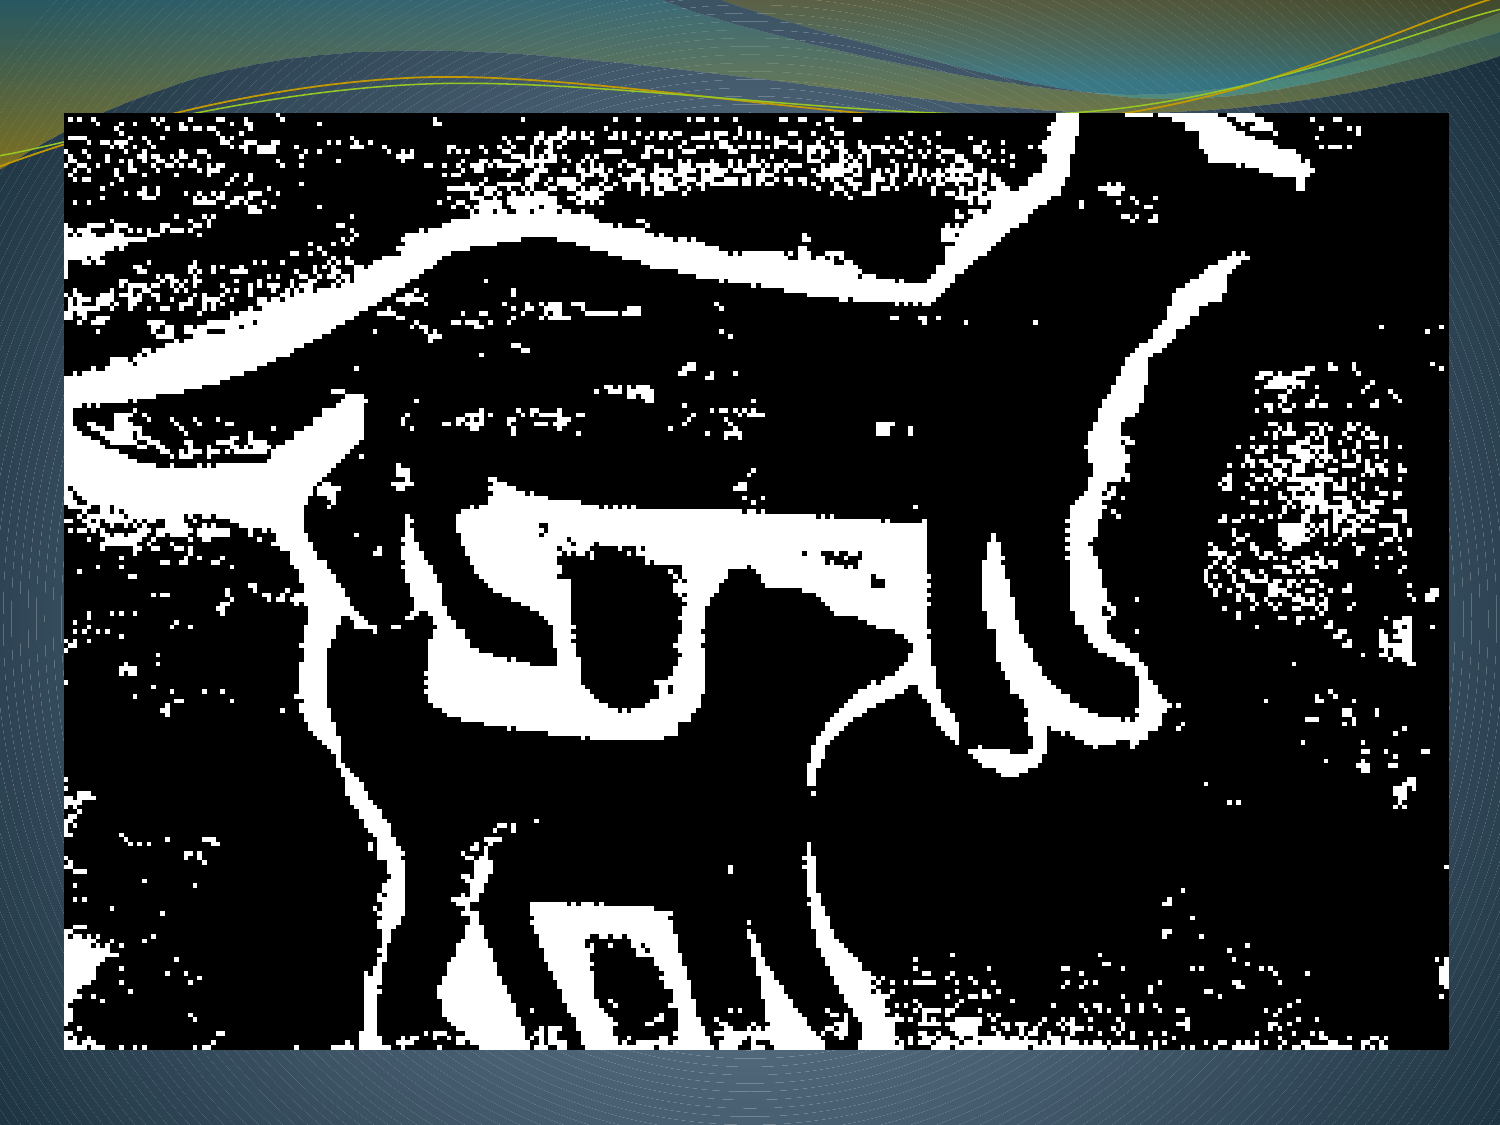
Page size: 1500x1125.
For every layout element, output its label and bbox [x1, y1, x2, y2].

picture [64, 113, 1449, 1050]
